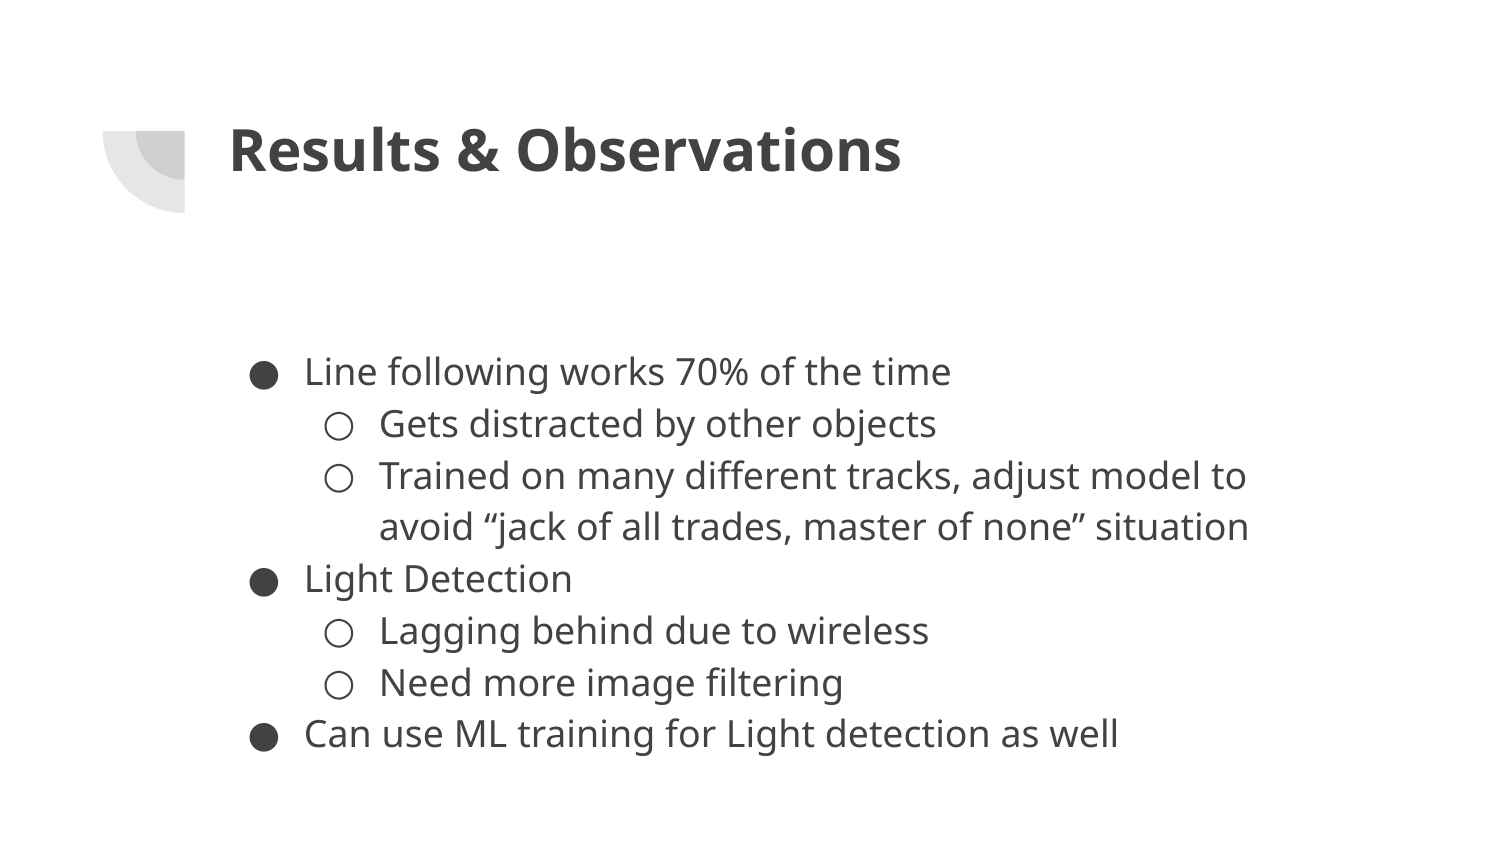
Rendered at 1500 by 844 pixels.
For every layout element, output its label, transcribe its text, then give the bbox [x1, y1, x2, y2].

title Results & Observations [213, 98, 1368, 263]
list Line following works 70% of the time Gets distracted by other objects Trained on many different tracks, adjust model to avoid “jack of all trades, master of none” situation Light Detection Lagging behind due to wireless Need more image filtering Can use ML training for Light detection as well [213, 326, 1368, 744]
